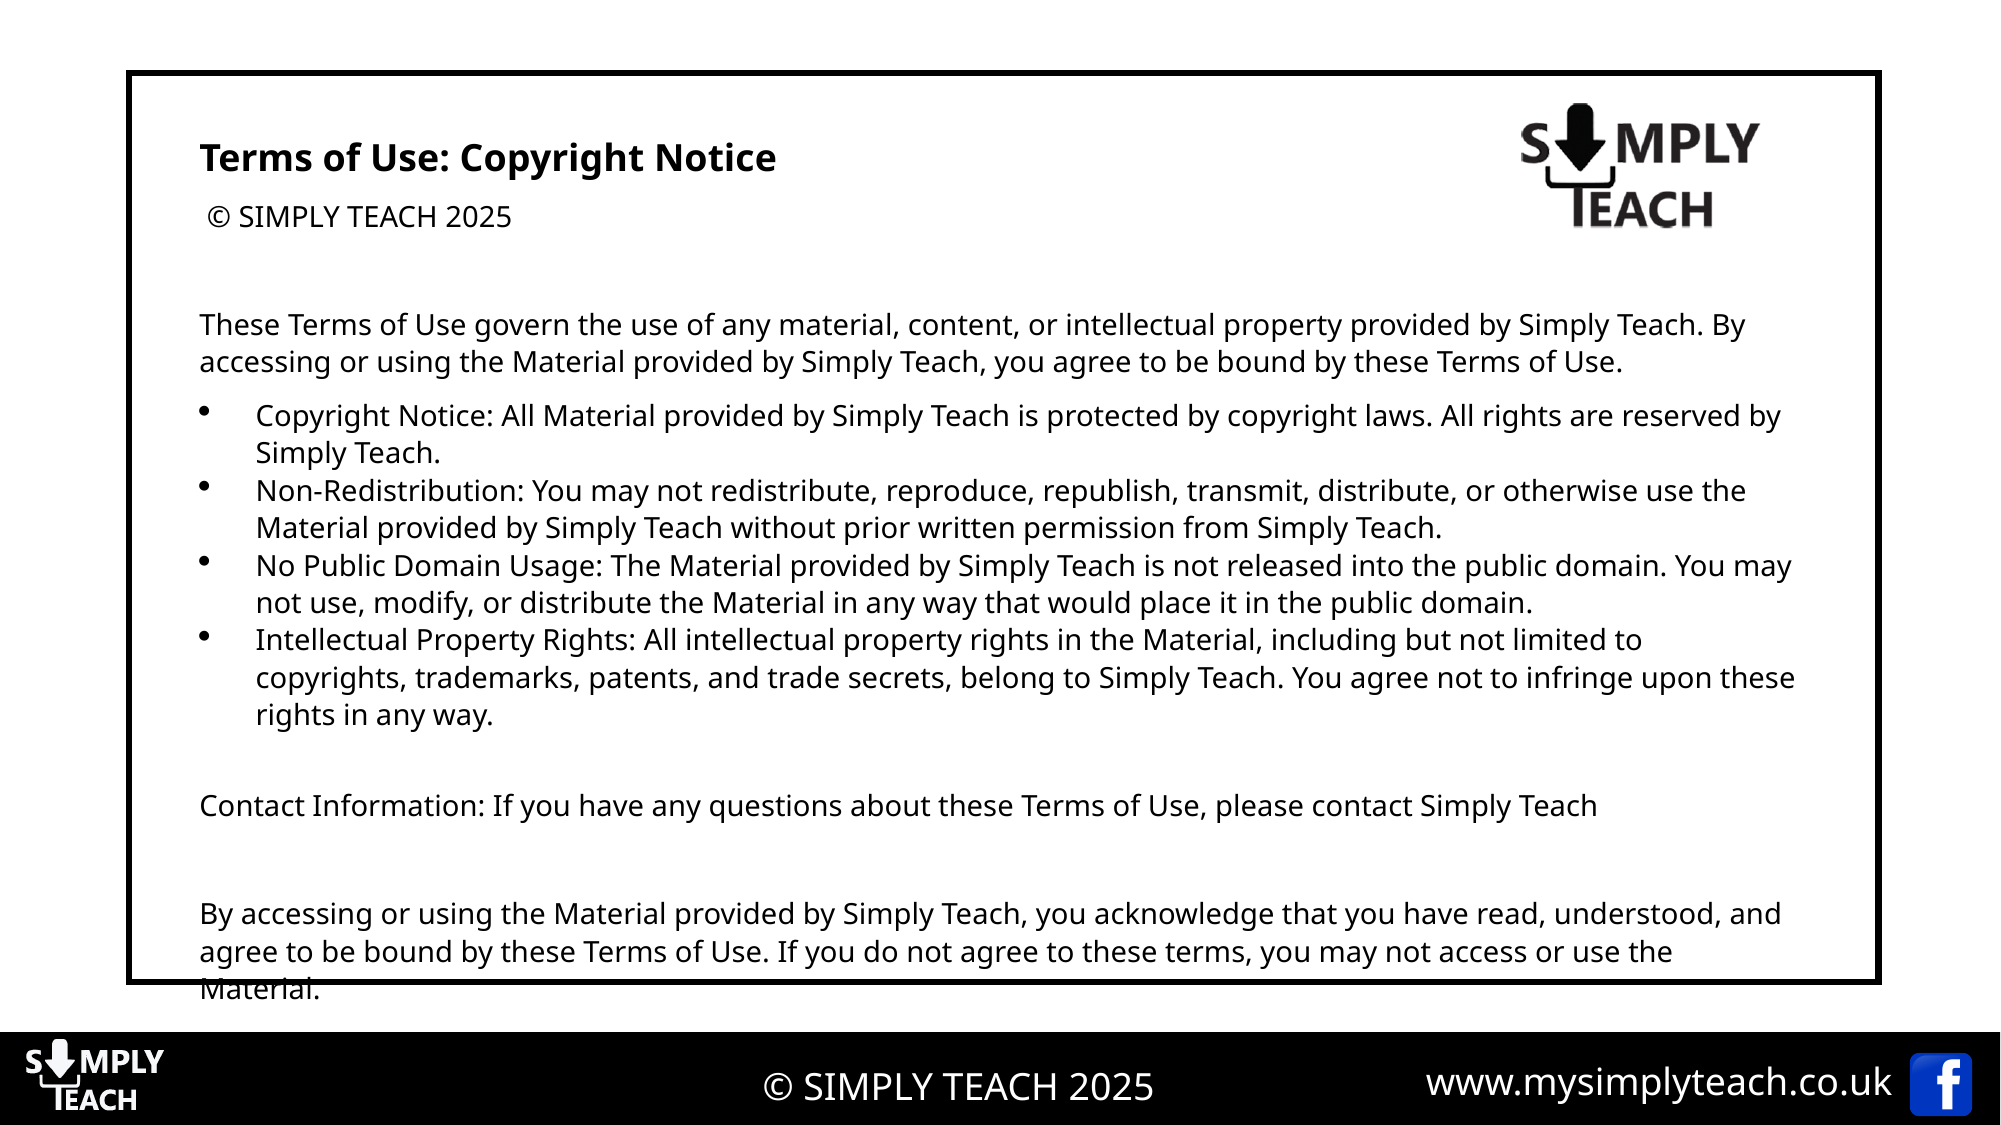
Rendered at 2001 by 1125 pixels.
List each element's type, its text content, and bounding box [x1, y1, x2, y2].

picture [1503, 94, 1792, 247]
picture [1907, 1050, 1975, 1119]
text_box [128, 72, 1880, 983]
picture [15, 1033, 182, 1122]
text_box Terms of Use: Copyright Notice © SIMPLY TEACH 2025 These Terms of Use govern the use of any material, content, or intellectual property provided by Simply Teach. By accessing or using the Material provided by Simply Teach, you agree to be bound by these Terms of Use. Copyright Notice: All Material provided by Simply Teach is protected by copyright laws. All rights are reserved by Simply Teach. Non-Redistribution: You may not redistribute, reproduce, republish, transmit, distribute, or otherwise use the Material provided by Simply Teach without prior written permission from Simply Teach. No Public Domain Usage: The Material provided by Simply Teach is not released into the public domain. You may not use, modify, or distribute the Material in any way that would place it in the public domain. Intellectual Property Rights: All intellectual property rights in the Material, including but not limited to copyrights, trademarks, patents, and trade secrets, belong to Simply Teach. You agree not to infringe upon these rights in any way. Contact Information: If you have any questions about these Terms of Use, please contact Simply Teach By accessing or using the Material provided by Simply Teach, you acknowledge that you have read, understood, and agree to be bound by these Terms of Use. If you do not agree to these terms, you may not access or use the Material. [184, 123, 1816, 1013]
